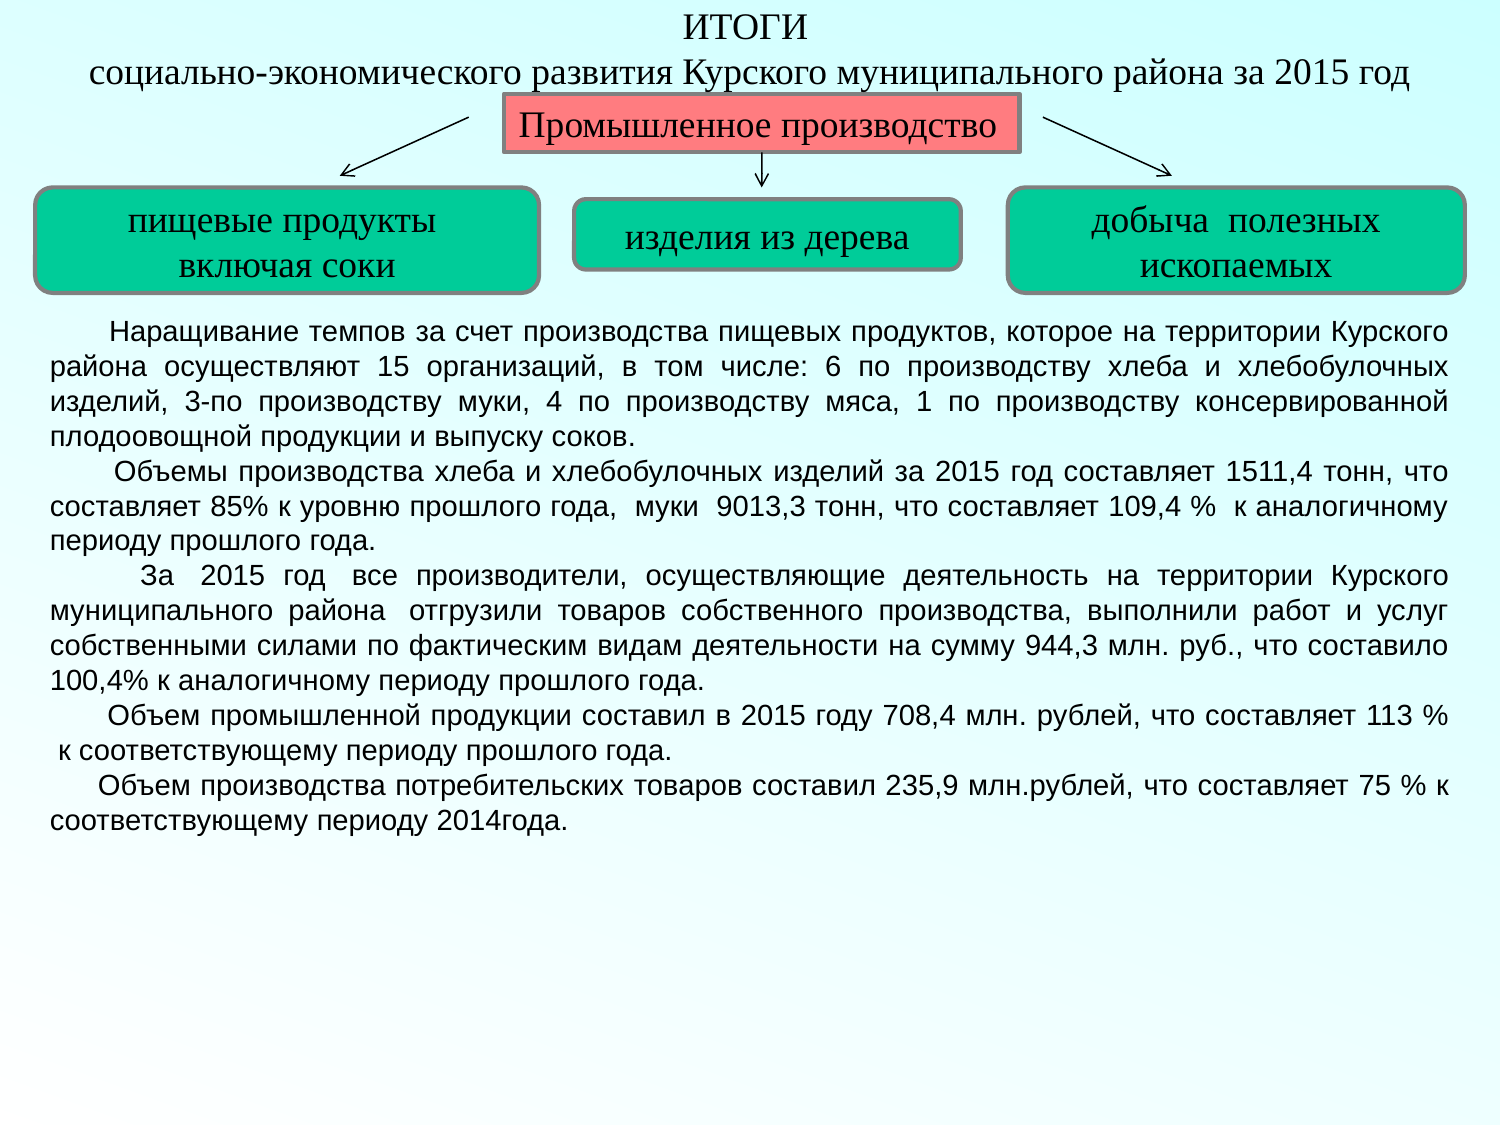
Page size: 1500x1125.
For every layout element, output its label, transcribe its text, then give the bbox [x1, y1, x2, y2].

text_box Наращивание темпов за счет производства пищевых продуктов, которое на территории Курского района осуществляют 15 организаций, в том числе: 6 по производству хлеба и хлебобулочных изделий, 3-по производству муки, 4 по производству мяса, 1 по производству консервированной плодоовощной продукции и выпуску соков. Объемы производства хлеба и хлебобулочных изделий за 2015 год составляет 1511,4 тонн, что составляет 85% к уровню прошлого года, муки 9013,3 тонн, что составляет 109,4 % к аналогичному периоду прошлого года. За 2015 год все производители, осуществляющие деятельность на территории Курского муниципального района отгрузили товаров собственного производства, выполнили работ и услуг собственными силами по фактическим видам деятельности на сумму 944,3 млн. руб., что составило 100,4% к аналогичному периоду прошлого года. Объем промышленной продукции составил в 2015 году 708,4 млн. рублей, что составляет 113 % к соответствующему периоду прошлого года. Объем производства потребительских товаров составил 235,9 млн.рублей, что составляет 75 % к соответствующему периоду 2014года. [35, 304, 1465, 879]
text_box Промышленное производство [502, 94, 1022, 154]
text_box изделия из дерева [571, 197, 963, 272]
text_box пищевые продукты включая соки [32, 185, 542, 296]
text_box добыча полезных ископаемых [1005, 185, 1467, 296]
title ИТОГИ социально-экономического развития Курского муниципального района за 2015 год [0, 0, 1500, 94]
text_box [1042, 116, 1173, 176]
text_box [339, 116, 469, 176]
